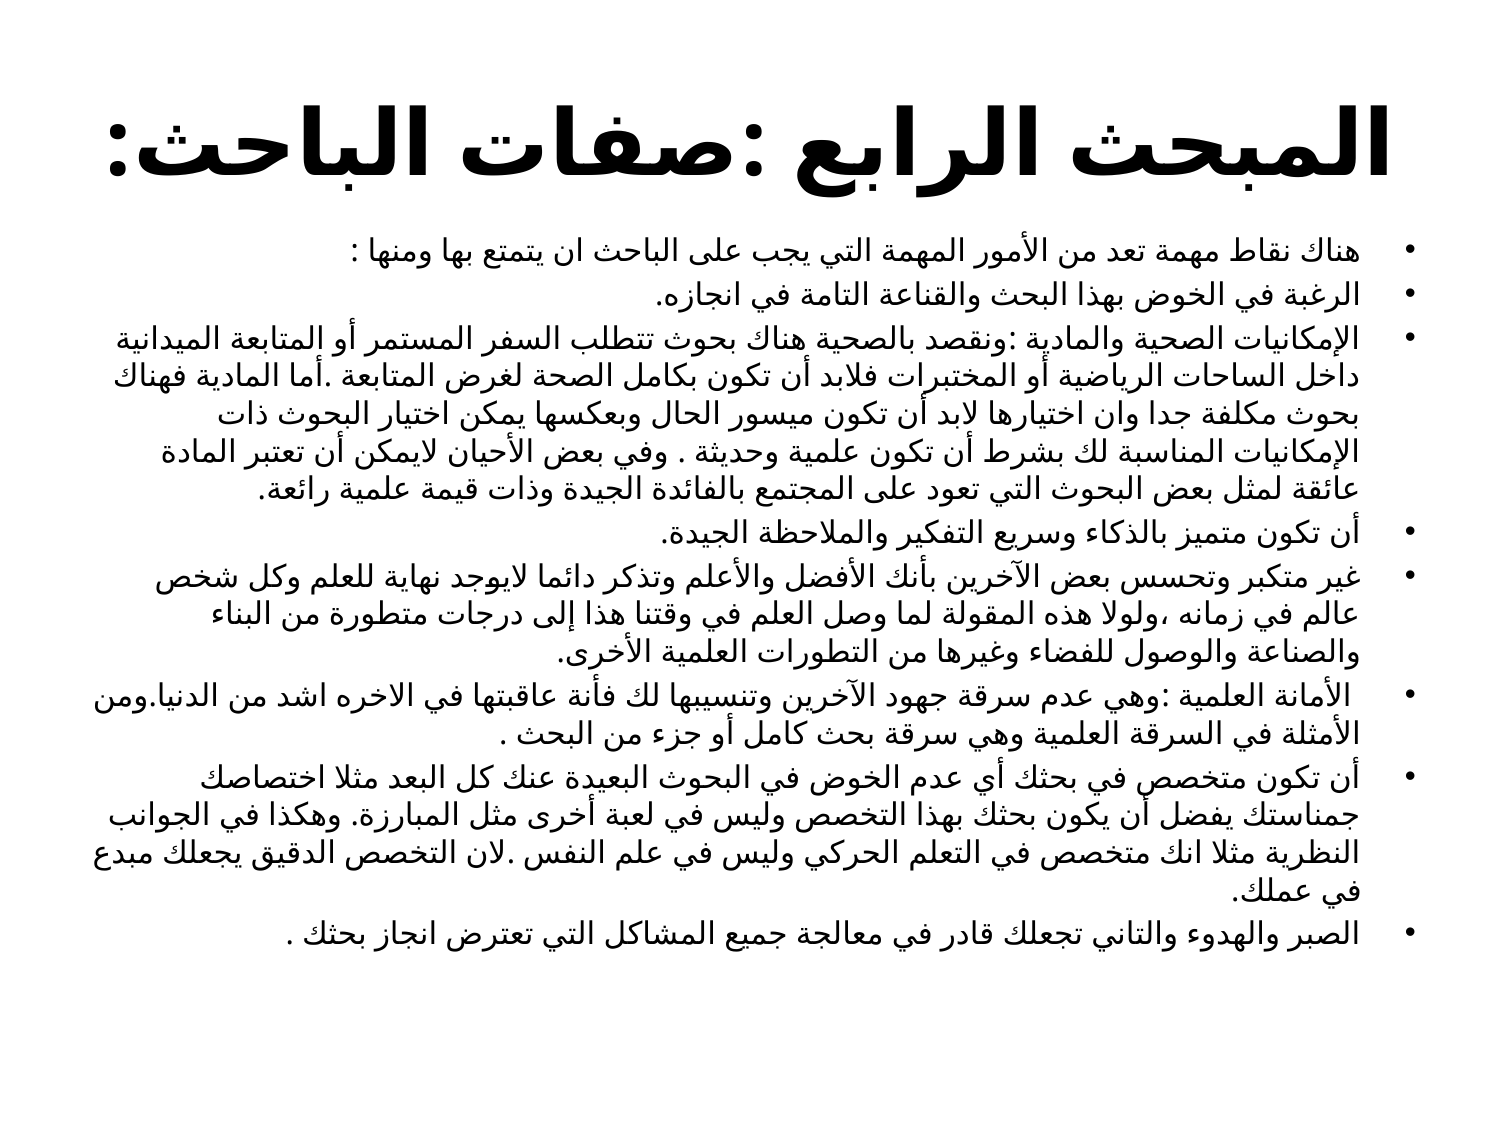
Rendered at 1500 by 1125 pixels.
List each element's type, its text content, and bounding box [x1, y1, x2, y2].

title المبحث الرابع :صفات الباحث: [75, 45, 1425, 222]
list هناك نقاط مهمة تعد من الأمور المهمة التي يجب على الباحث ان يتمتع بها ومنها : الرغبة في الخوض بهذا البحث والقناعة التامة في انجازه. الإمكانيات الصحية والمادية :ونقصد بالصحية هناك بحوث تتطلب السفر المستمر أو المتابعة الميدانية داخل الساحات الرياضية أو المختبرات فلابد أن تكون بكامل الصحة لغرض المتابعة .أما المادية فهناك بحوث مكلفة جدا وان اختيارها لابد أن تكون ميسور الحال وبعكسها يمكن اختيار البحوث ذات الإمكانيات المناسبة لك بشرط أن تكون علمية وحديثة . وفي بعض الأحيان لايمكن أن تعتبر المادة عائقة لمثل بعض البحوث التي تعود على المجتمع بالفائدة الجيدة وذات قيمة علمية رائعة. أن تكون متميز بالذكاء وسريع التفكير والملاحظة الجيدة. غير متكبر وتحسس بعض الآخرين بأنك الأفضل والأعلم وتذكر دائما لايوجد نهاية للعلم وكل شخص عالم في زمانه ،ولولا هذه المقولة لما وصل العلم في وقتنا هذا إلى درجات متطورة من البناء والصناعة والوصول للفضاء وغيرها من التطورات العلمية الأخرى. الأمانة العلمية :وهي عدم سرقة جهود الآخرين وتنسيبها لك فأنة عاقبتها في الاخره اشد من الدنيا.ومن الأمثلة في السرقة العلمية وهي سرقة بحث كامل أو جزء من البحث . أن تكون متخصص في بحثك أي عدم الخوض في البحوث البعيدة عنك كل البعد مثلا اختصاصك جمناستك يفضل أن يكون بحثك بهذا التخصص وليس في لعبة أخرى مثل المبارزة. وهكذا في الجوانب النظرية مثلا انك متخصص في التعلم الحركي وليس في علم النفس .لان التخصص الدقيق يجعلك مبدع في عملك. الصبر والهدوء والتاني تجعلك قادر في معالجة جميع المشاكل التي تعترض انجاز بحثك . [75, 222, 1425, 1005]
